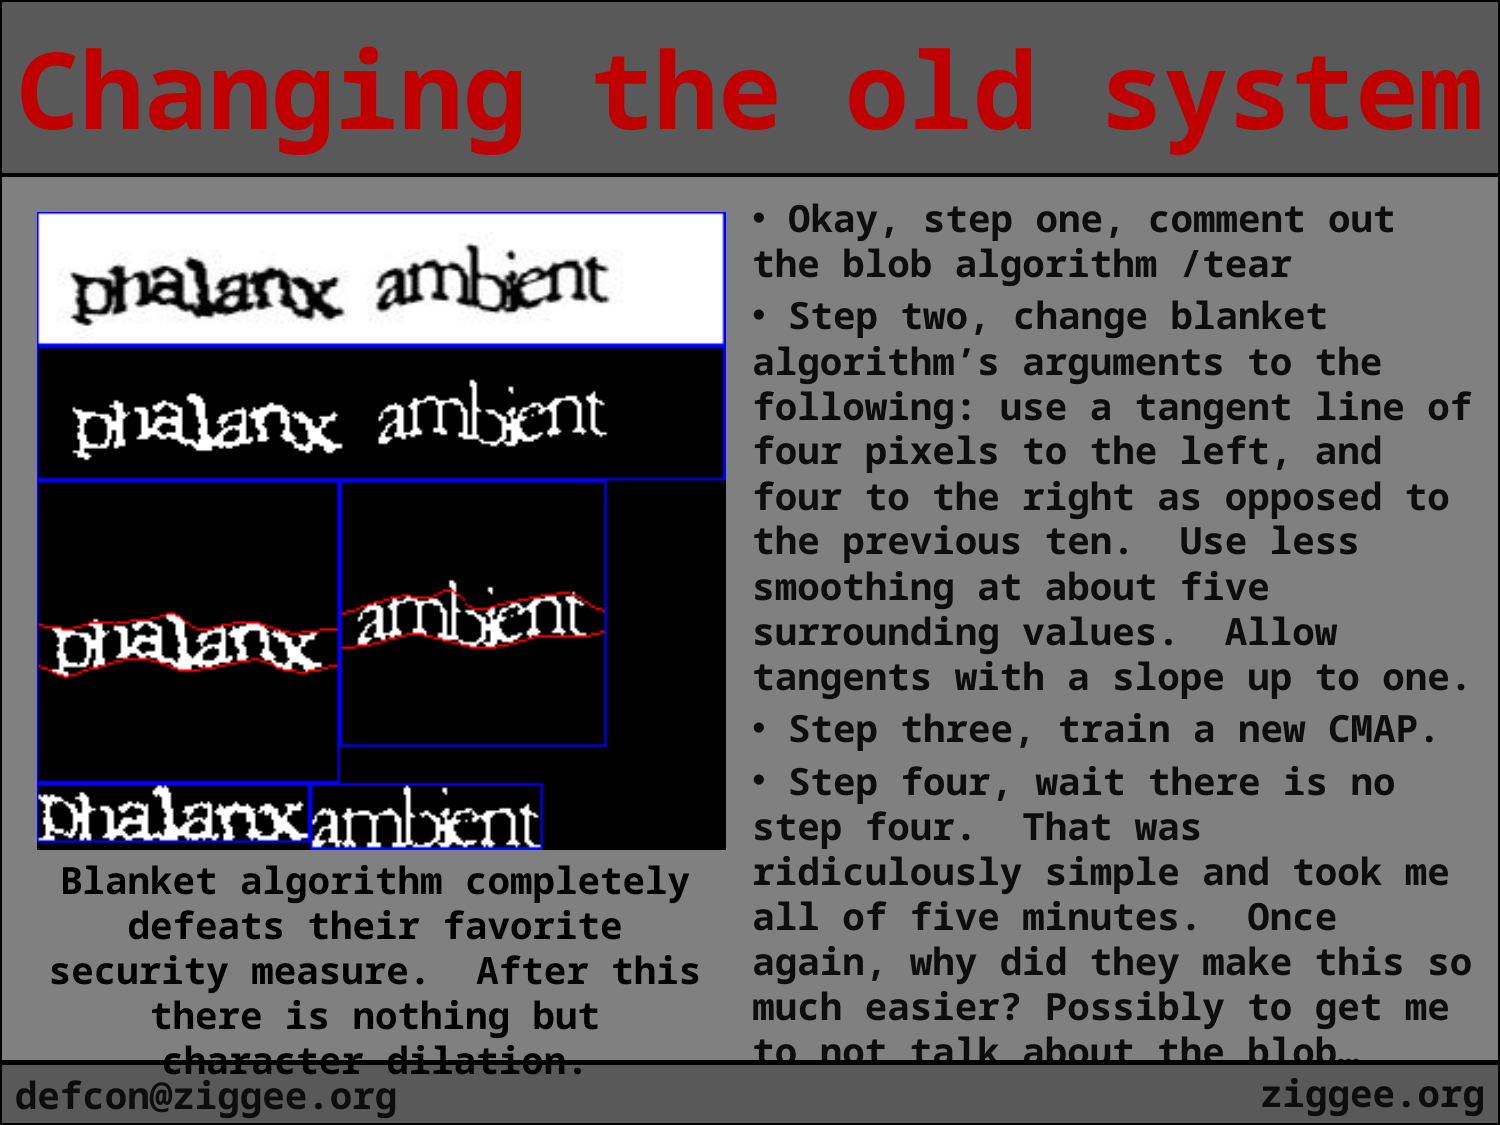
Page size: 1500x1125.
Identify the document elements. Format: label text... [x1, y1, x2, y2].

text_box ziggee.org [1187, 1062, 1500, 1123]
subtitle Okay, step one, comment out the blob algorithm /tear Step two, change blanket algorithm’s arguments to the following: use a tangent line of four pixels to the left, and four to the right as opposed to the previous ten. Use less smoothing at about five surrounding values. Allow tangents with a slope up to one. Step three, train a new CMAP. Step four, wait there is no step four. That was ridiculously simple and took me all of five minutes. Once again, why did they make this so much easier? Possibly to get me to not talk about the blob… [737, 187, 1500, 1050]
text_box [0, 1060, 24, 1064]
text_box defcon@ziggee.org [0, 1064, 463, 1125]
text_box Blanket algorithm completely defeats their favorite security measure. After this there is nothing but character dilation. [24, 849, 725, 1090]
picture [37, 212, 726, 851]
text_box [0, 177, 1500, 1060]
text_box [463, 1060, 1500, 1125]
text_box Changing the old system [0, 0, 1500, 175]
